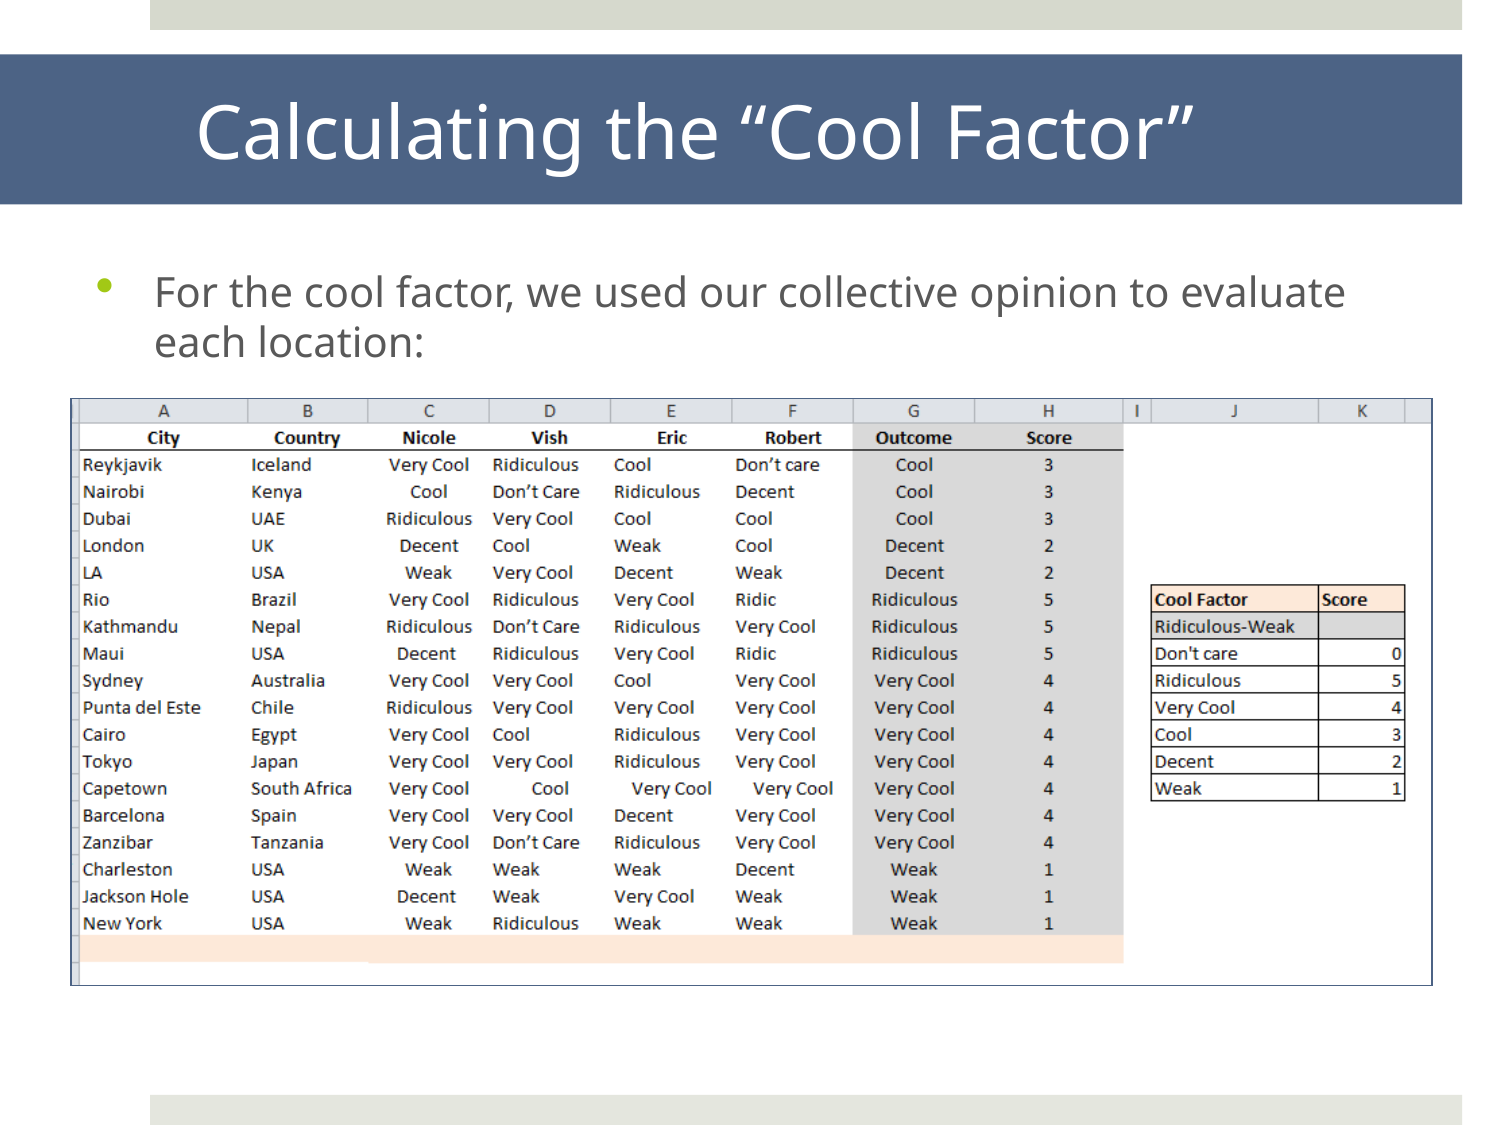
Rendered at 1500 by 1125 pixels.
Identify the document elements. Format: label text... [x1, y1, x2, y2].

title Calculating the “Cool Factor” [0, 54, 1463, 205]
picture [70, 398, 1432, 986]
list For the cool factor, we used our collective opinion to evaluate each location: [82, 258, 1421, 398]
